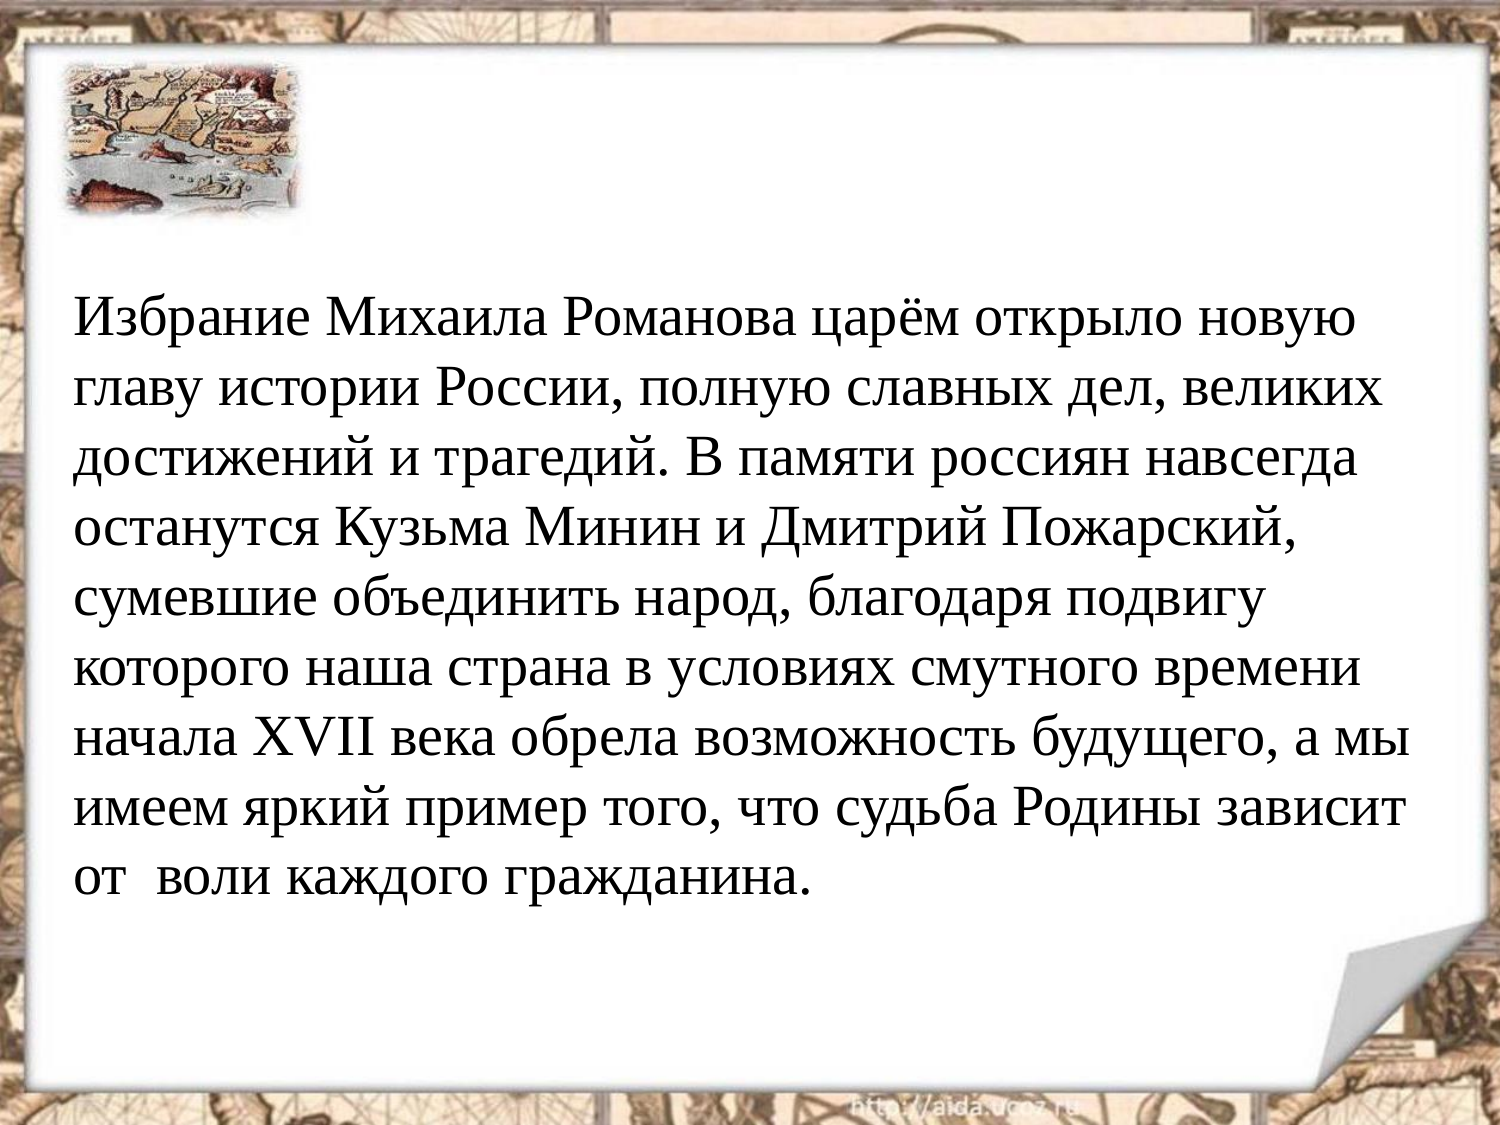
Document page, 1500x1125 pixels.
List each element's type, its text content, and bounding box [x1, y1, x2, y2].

picture [0, 0, 1500, 1125]
text_box Избрание Михаила Романова царём открыло новую главу истории России, полную славных дел, великих достижений и трагедий. В памяти россиян навсегда останутся Кузьма Минин и Дмитрий Пожарский, сумевшие объединить народ, благодаря подвигу которого наша страна в условиях смутного времени начала XVII века обрела возможность будущего, а мы имеем яркий пример того, что судьба Родины зависит от воли каждого гражданина. [58, 269, 1442, 915]
